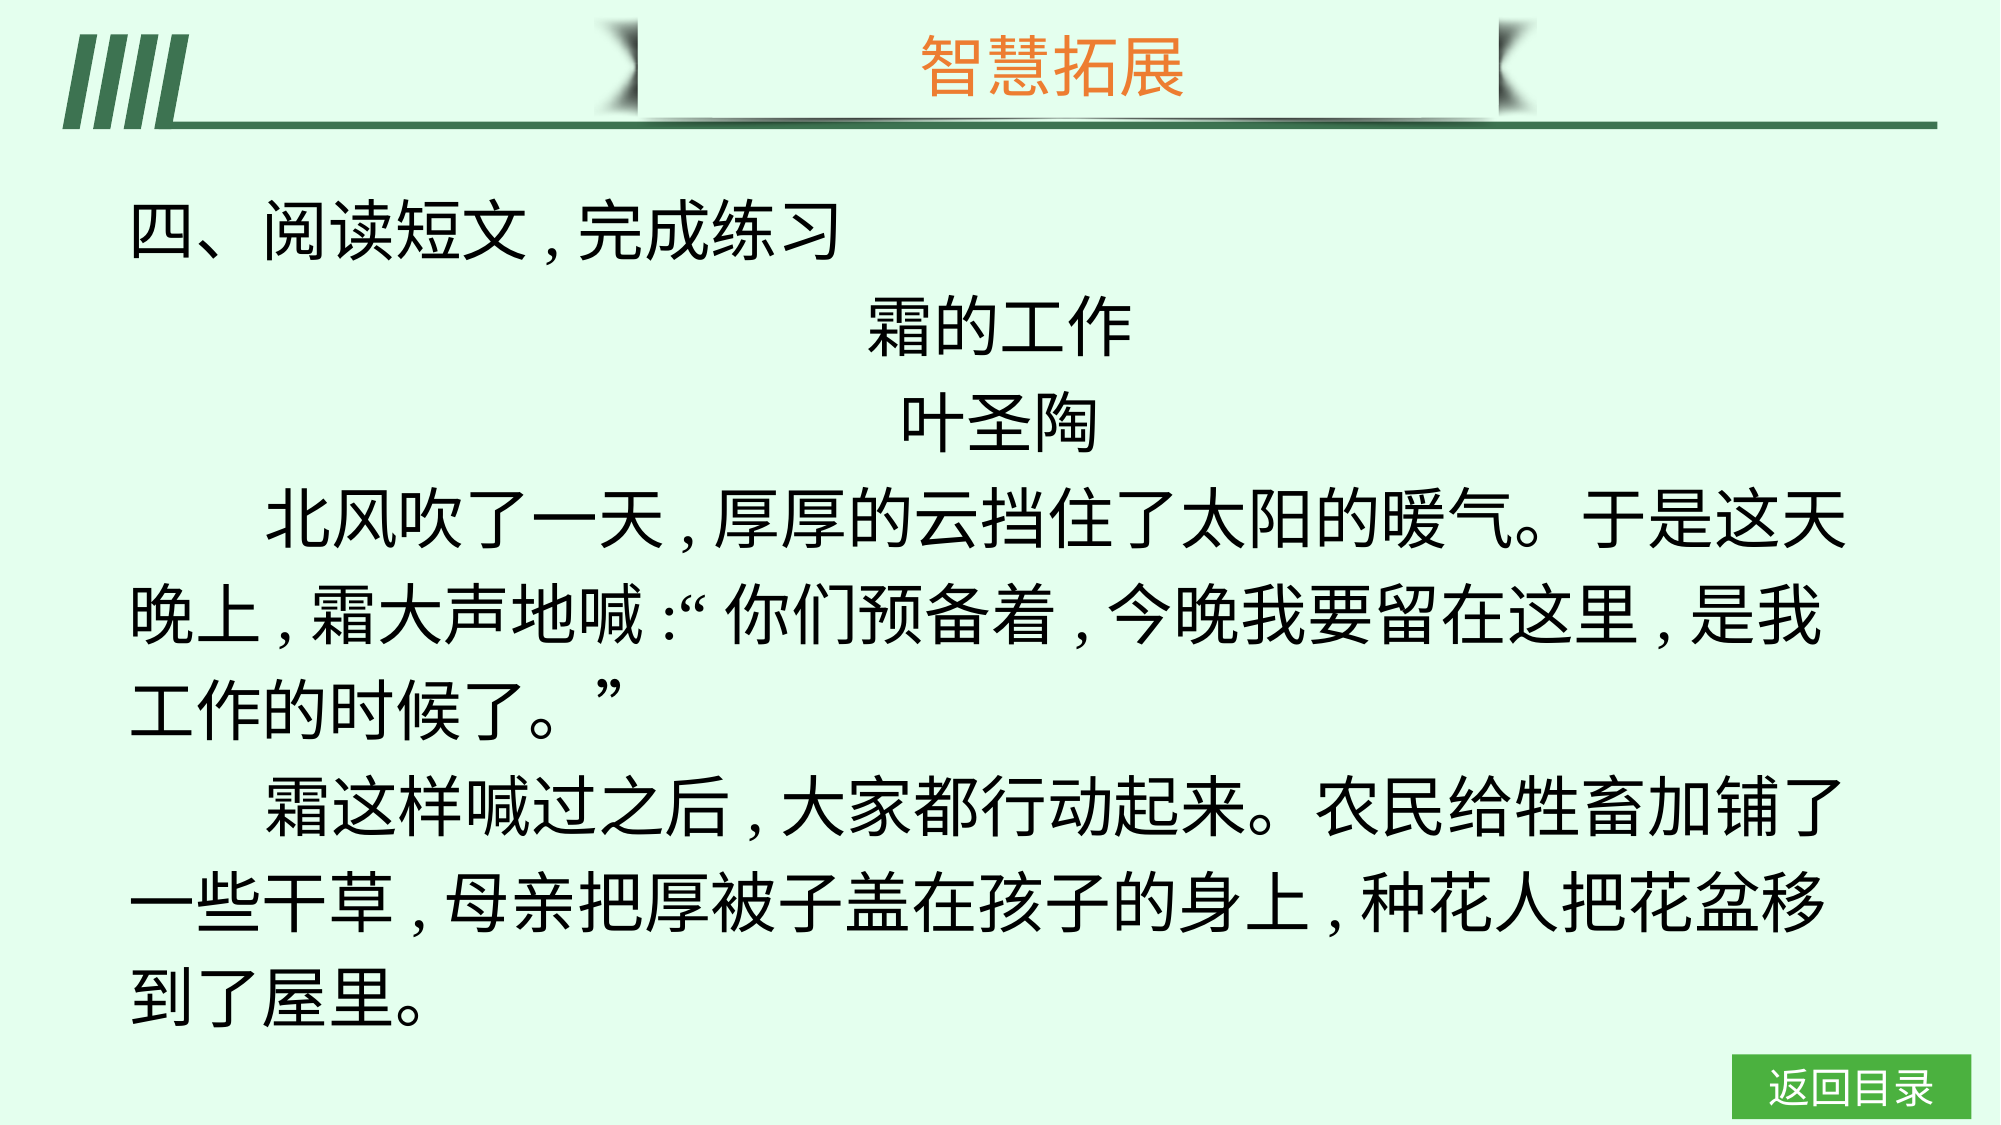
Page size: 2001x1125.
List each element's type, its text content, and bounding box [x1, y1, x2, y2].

text_box 四、阅读短文,完成练习 霜的工作 叶圣陶 北风吹了一天,厚厚的云挡住了太阳的暖气。于是这天晚上,霜大声地喊:“你们预备着,今晚我要留在这里,是我工作的时候了。” 霜这样喊过之后,大家都行动起来。农民给牲畜加铺了一些干草,母亲把厚被子盖在孩子的身上,种花人把花盆移到了屋里。 [113, 165, 1887, 1044]
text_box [62, 34, 1938, 130]
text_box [594, 16, 1537, 127]
